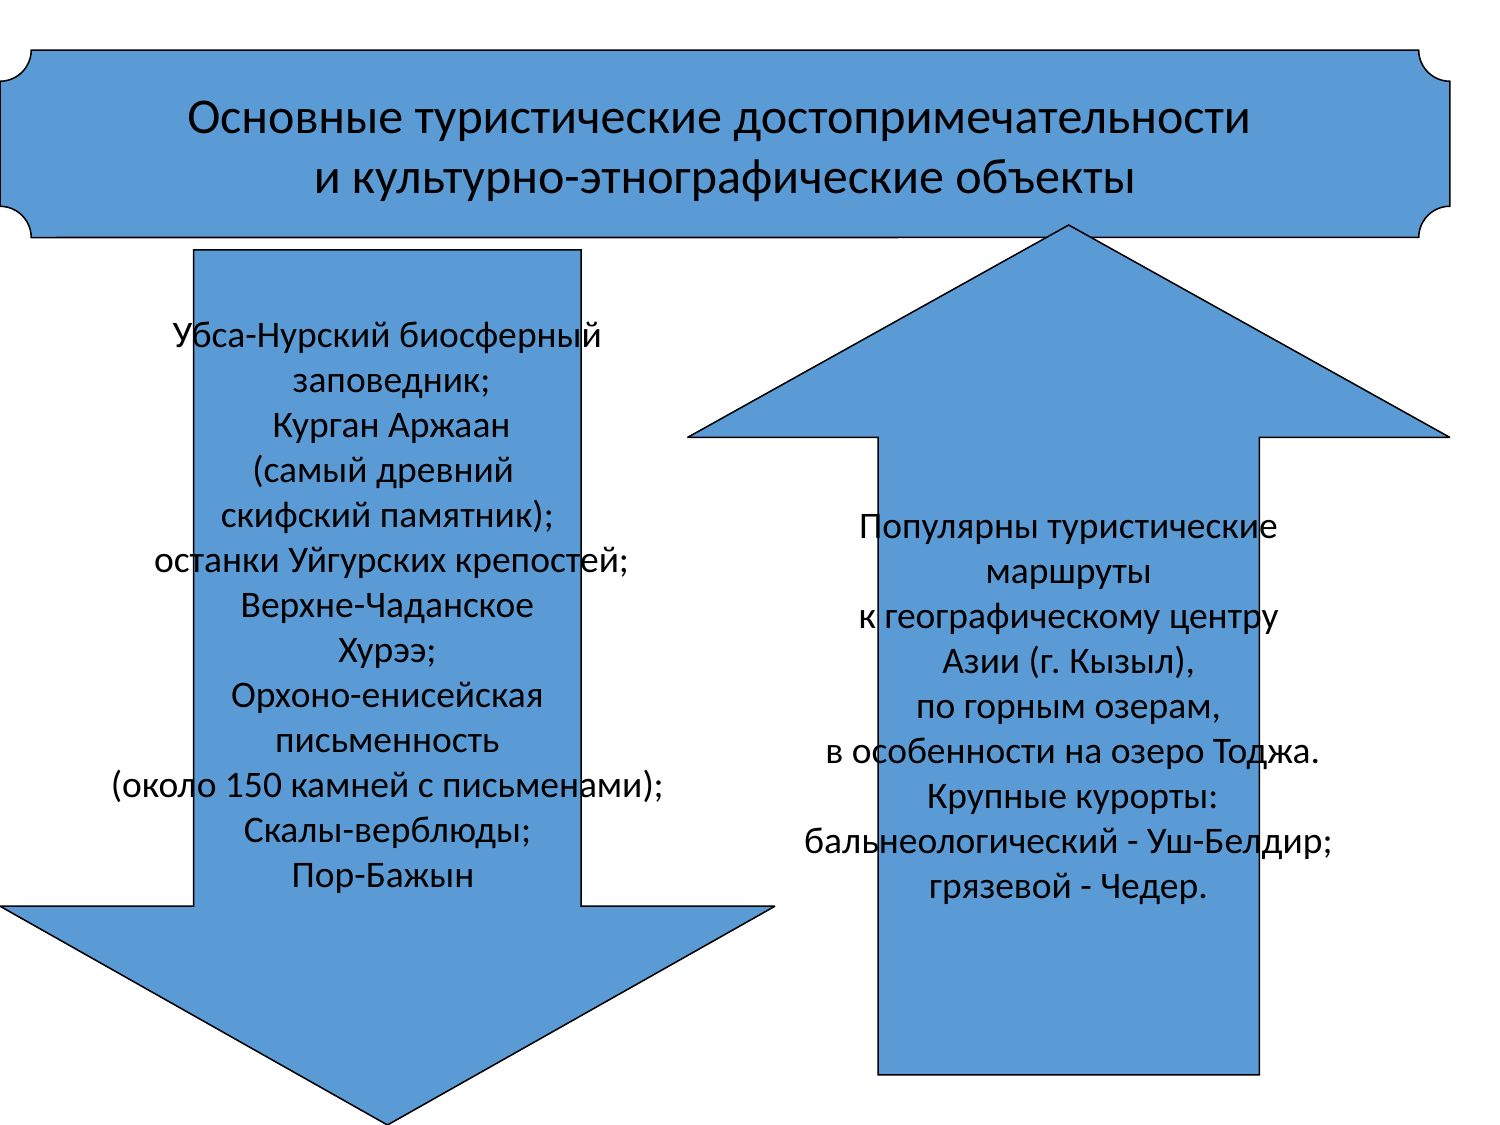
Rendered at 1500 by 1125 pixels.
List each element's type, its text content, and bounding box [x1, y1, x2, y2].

text_box Основные туристические достопримечательности и культурно-этнографические объекты [0, 50, 1450, 238]
text_box Убса-Нурский биосферный заповедник; Курган Аржаан (самый древний скифский памятник); останки Уйгурских крепостей; Верхне-Чаданское Хурээ; Орхоно-енисейская письменность (около 150 камней с письменами); Скалы-верблюды; Пор-Бажын [0, 249, 775, 1125]
text_box Популярны туристические маршруты к географическому центру Азии (г. Кызыл), по горным озерам, в особенности на озеро Тоджа. Крупные курорты: бальнеологический - Уш-Белдир; грязевой - Чедер. [687, 224, 1450, 1075]
